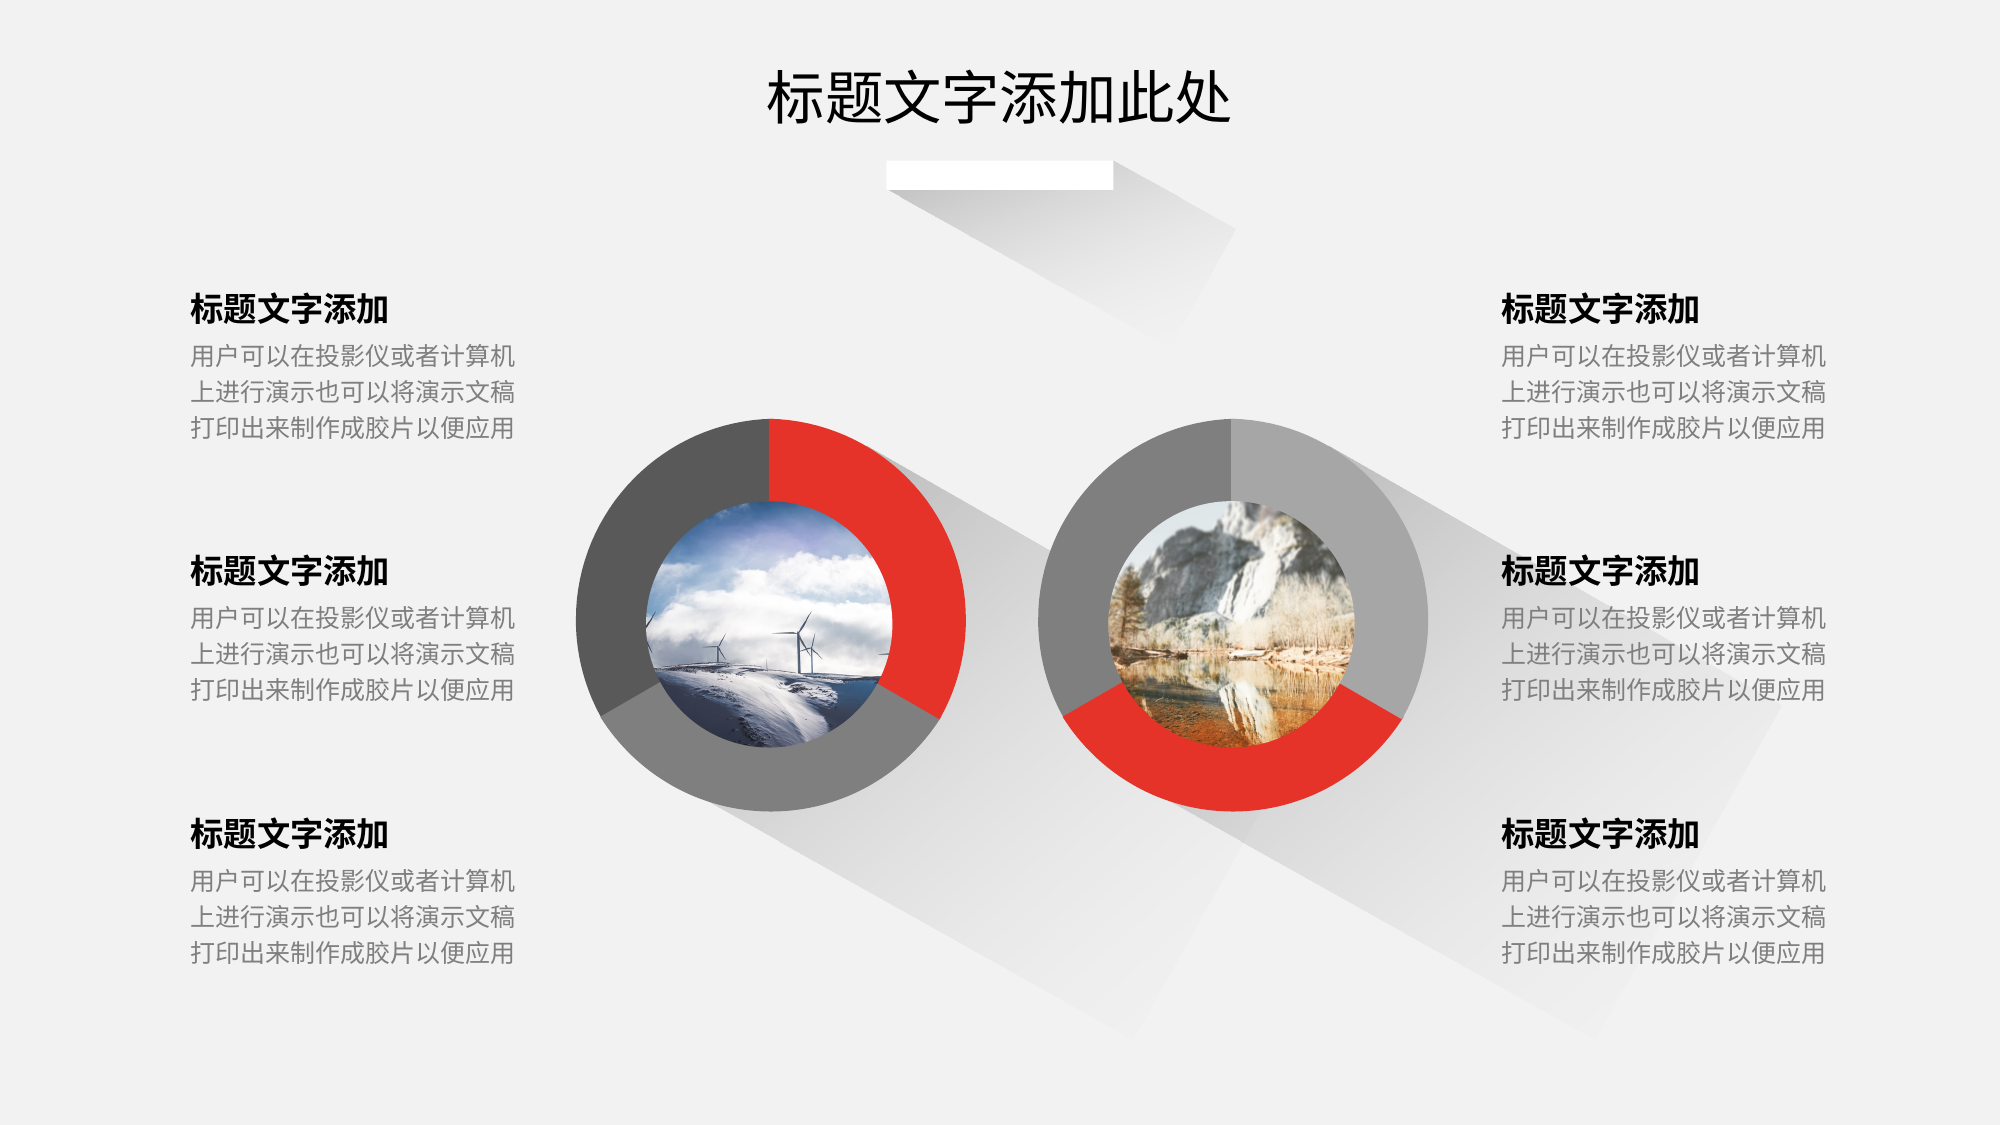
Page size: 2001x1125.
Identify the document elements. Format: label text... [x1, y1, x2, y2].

text_box [886, 159, 1237, 349]
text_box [1486, 535, 1855, 714]
text_box [885, 160, 1115, 191]
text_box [575, 418, 966, 812]
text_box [1038, 418, 1429, 812]
picture [1108, 501, 1355, 748]
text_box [1486, 272, 1855, 452]
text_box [175, 272, 544, 452]
text_box [725, 501, 1262, 1042]
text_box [175, 535, 544, 714]
text_box [1244, 501, 1778, 1042]
picture [645, 501, 893, 748]
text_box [175, 797, 544, 977]
text_box 标题文字添加此处 [752, 53, 1248, 139]
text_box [1486, 797, 1855, 977]
